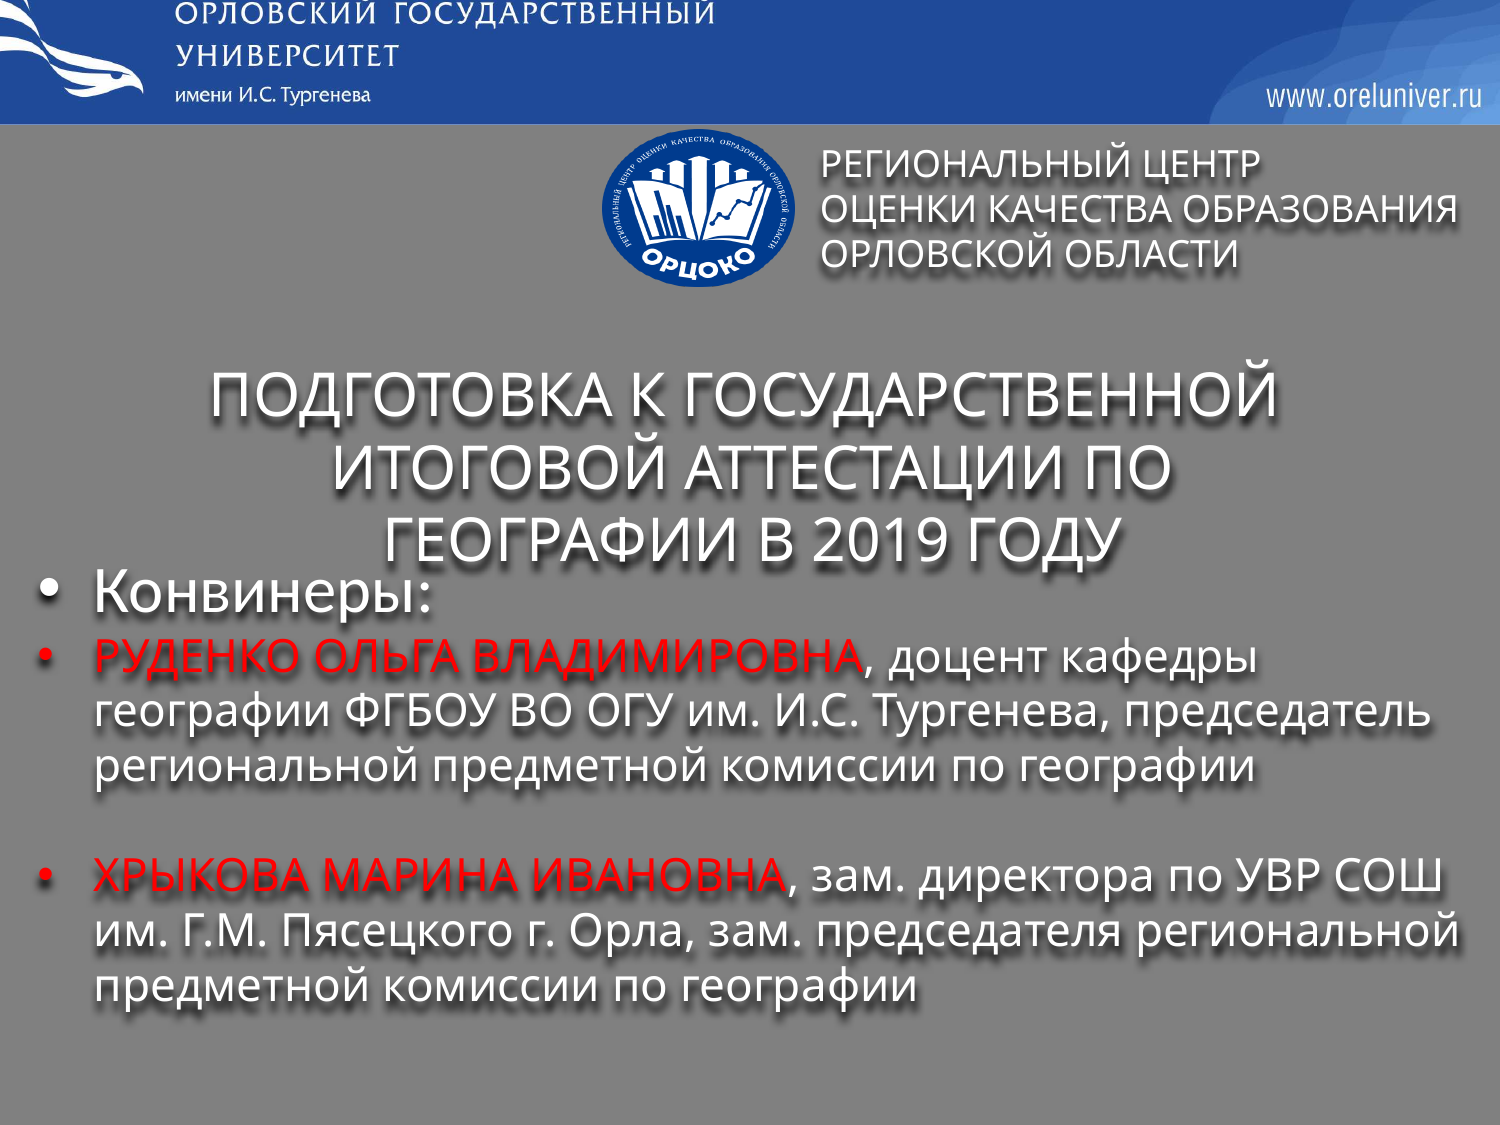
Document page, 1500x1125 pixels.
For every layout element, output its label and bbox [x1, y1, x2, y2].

text_box [0, 0, 1500, 770]
